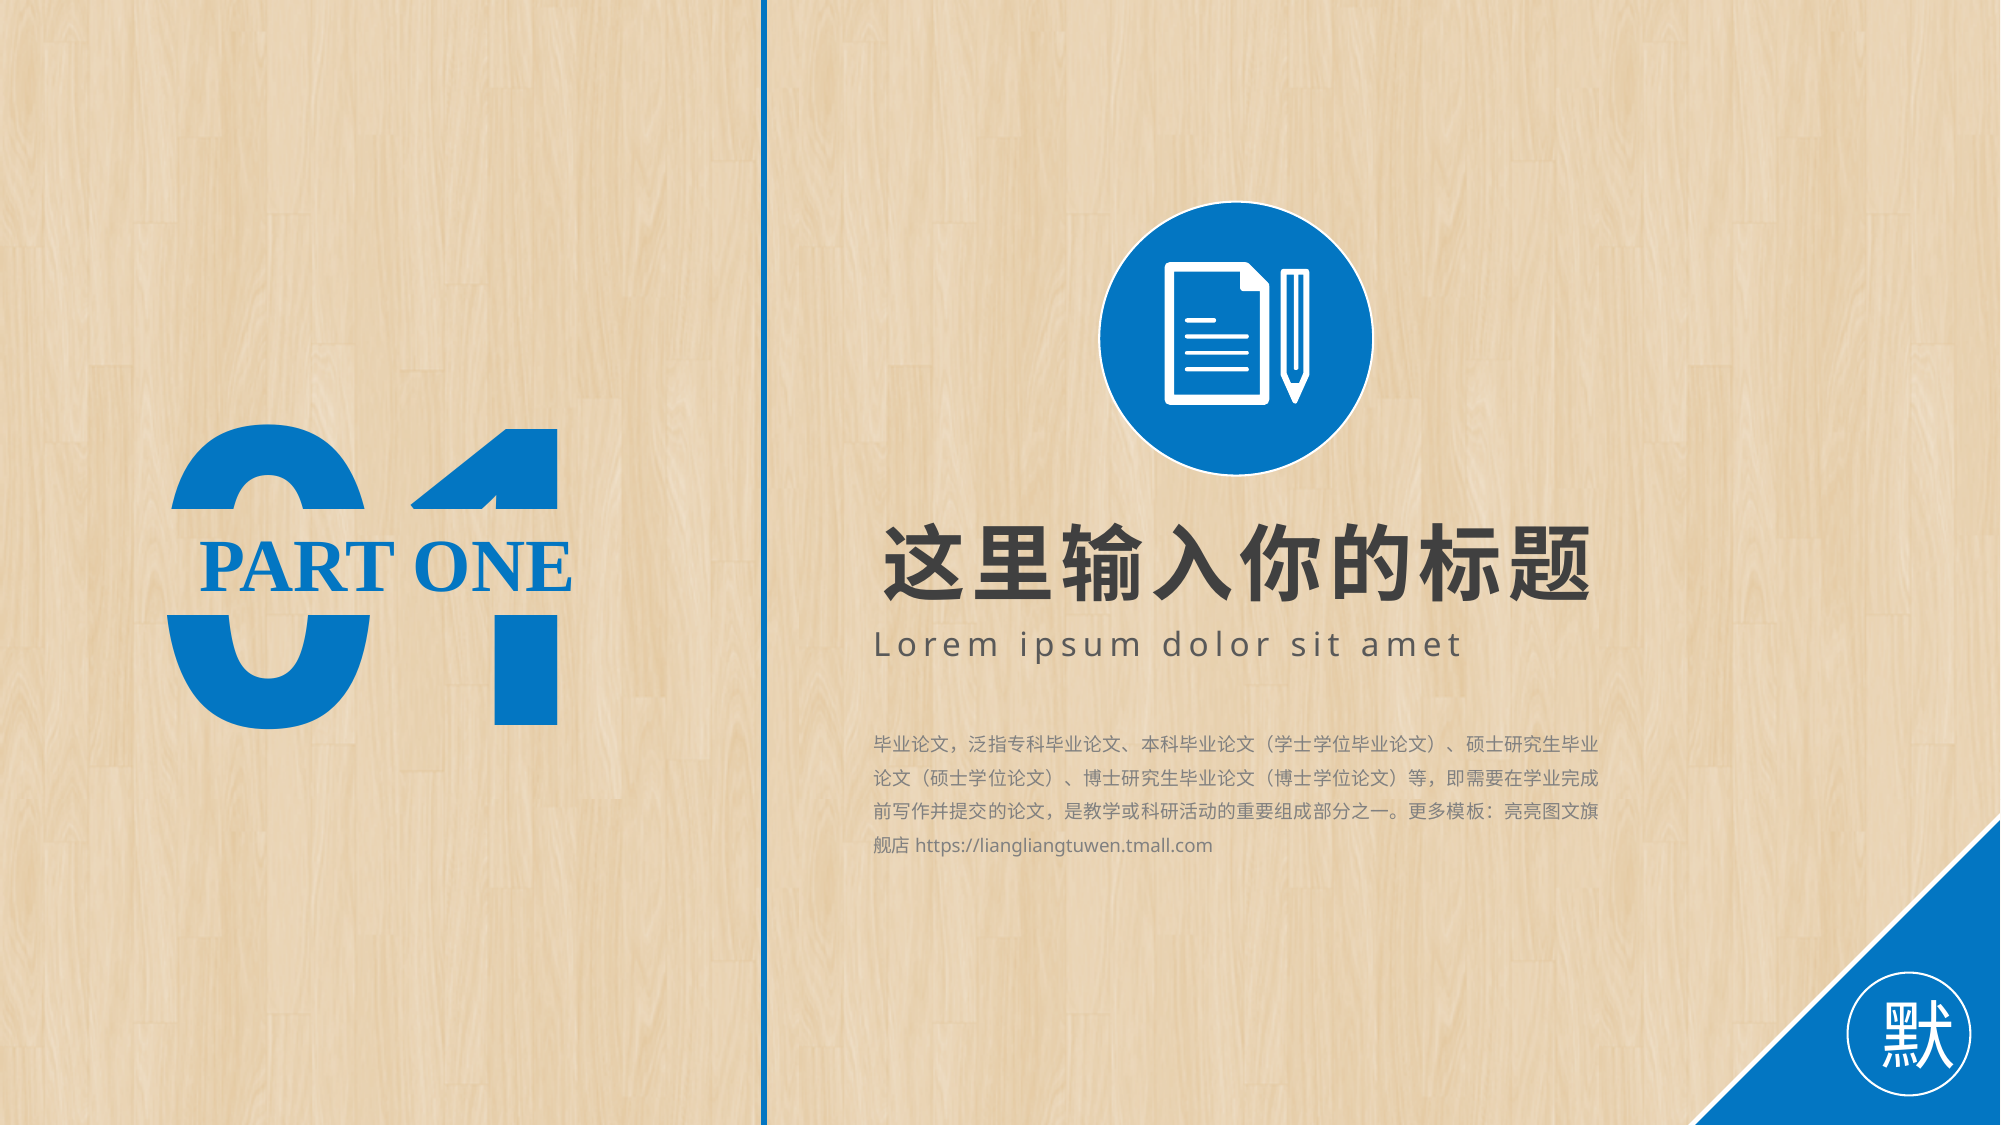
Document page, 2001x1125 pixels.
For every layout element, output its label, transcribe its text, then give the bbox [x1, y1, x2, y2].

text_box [42, 303, 733, 822]
text_box 这里输入你的标题 [867, 503, 1607, 615]
picture [0, 0, 761, 1125]
text_box [1693, 818, 2000, 1125]
text_box 毕业论文，泛指专科毕业论文、本科毕业论文（学士学位毕业论文）、硕士研究生毕业论文（硕士学位论文）、博士研究生毕业论文（博士学位论文）等，即需要在学业完成前写作并提交的论文，是教学或科研活动的重要组成部分之一。更多模板：亮亮图文旗舰店https://liangliangtuwen.tmall.com [858, 713, 1614, 864]
text_box 默 [1846, 971, 1972, 1097]
picture [767, 0, 2001, 1125]
text_box Lorem ipsum dolor sit amet [858, 615, 1614, 671]
text_box [1686, 811, 2000, 1125]
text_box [1099, 201, 1374, 476]
